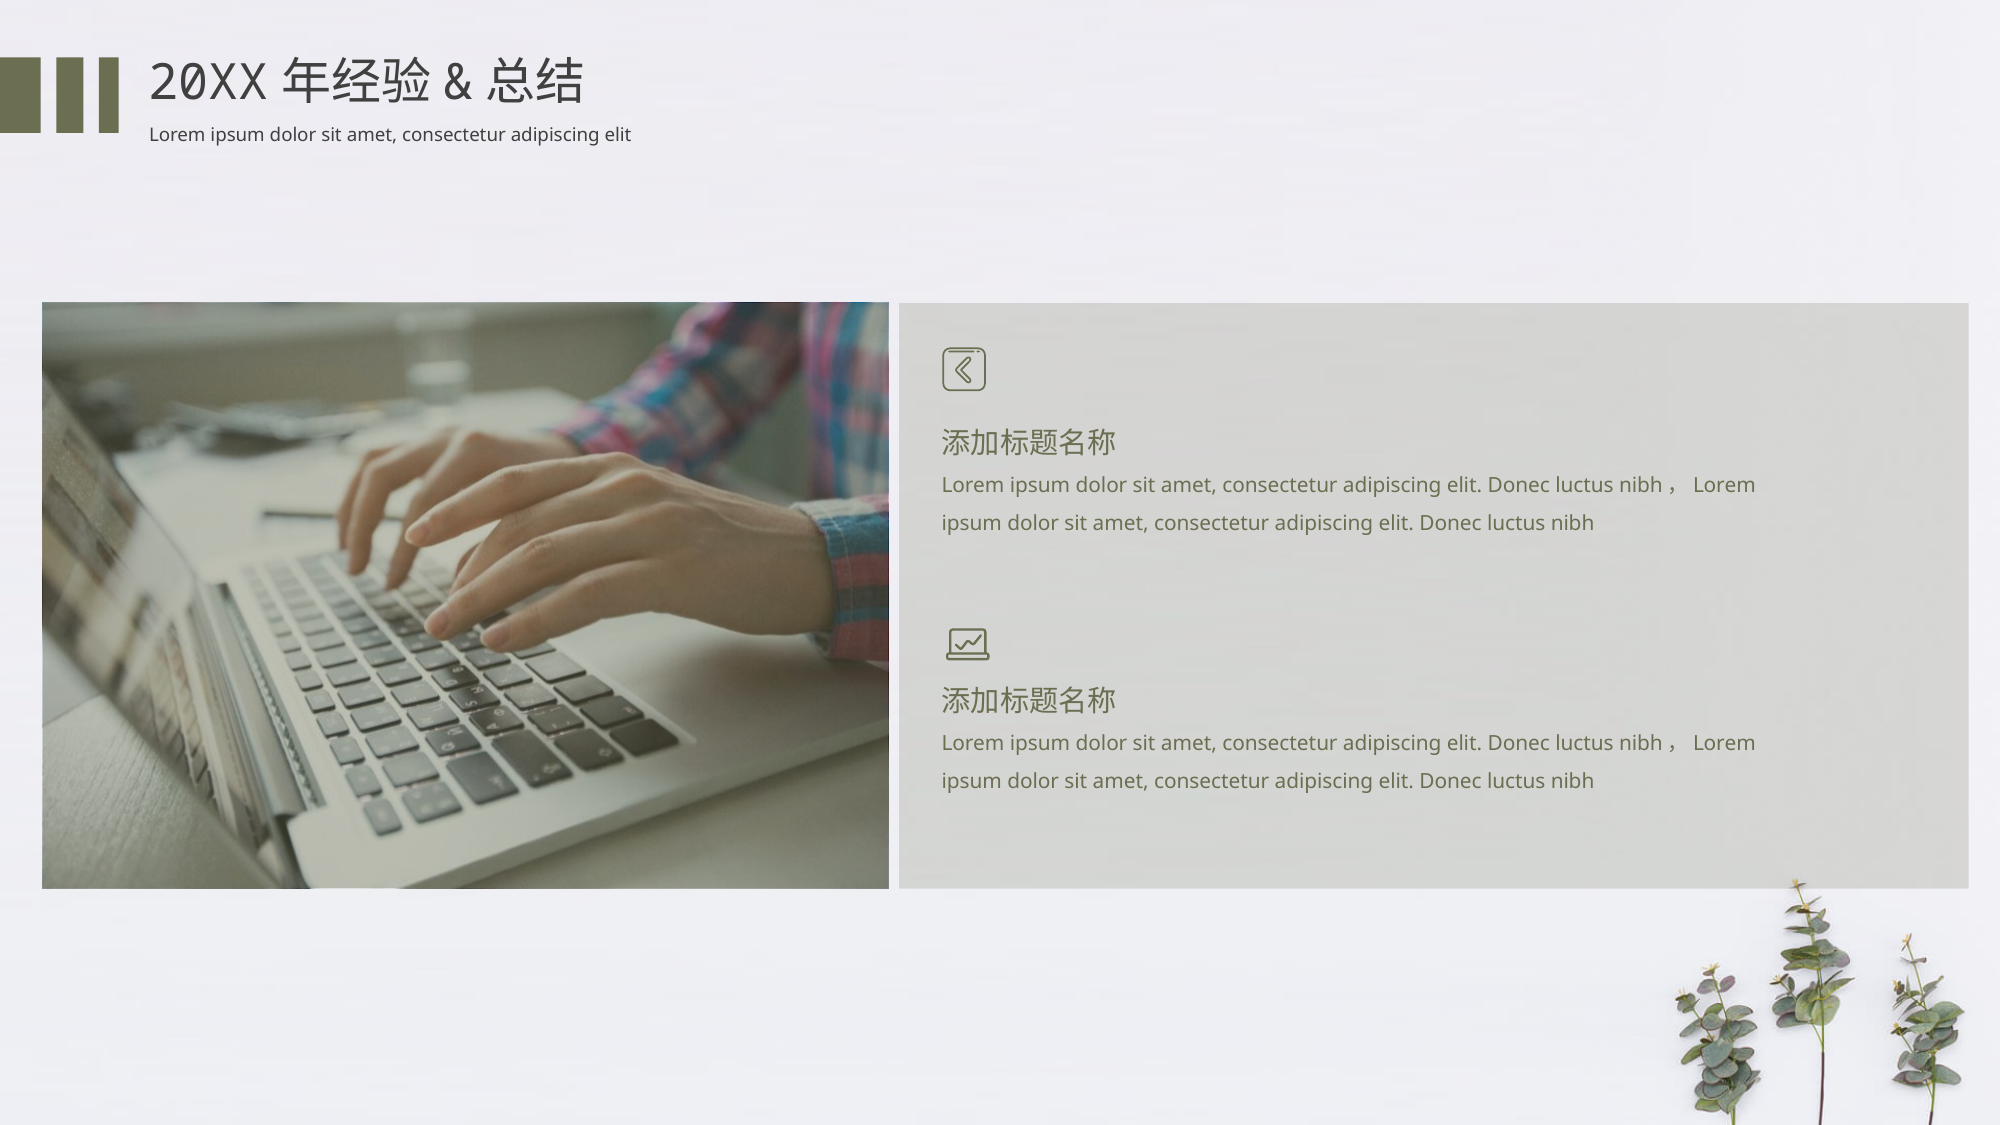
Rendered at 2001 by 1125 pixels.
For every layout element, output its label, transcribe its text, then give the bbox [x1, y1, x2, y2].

text_box [55, 56, 84, 134]
text_box [0, 56, 42, 134]
text_box Lorem ipsum dolor sit amet, consectetur adipiscing elit [134, 117, 705, 153]
picture [0, 0, 2000, 1125]
text_box 添加标题名称 Lorem ipsum dolor sit amet, consectetur adipiscing elit. Donec luctus nibh，Lorem ipsum dolor sit amet, consectetur adipiscing elit. Donec luctus nibh [926, 657, 1777, 800]
text_box [98, 56, 120, 134]
text_box [898, 302, 1970, 890]
text_box 20XX年经验&总结 [134, 42, 1087, 117]
text_box [945, 627, 991, 657]
text_box [941, 346, 987, 393]
text_box 添加标题名称 Lorem ipsum dolor sit amet, consectetur adipiscing elit. Donec luctus nibh，Lorem ipsum dolor sit amet, consectetur adipiscing elit. Donec luctus nibh [926, 399, 1777, 542]
